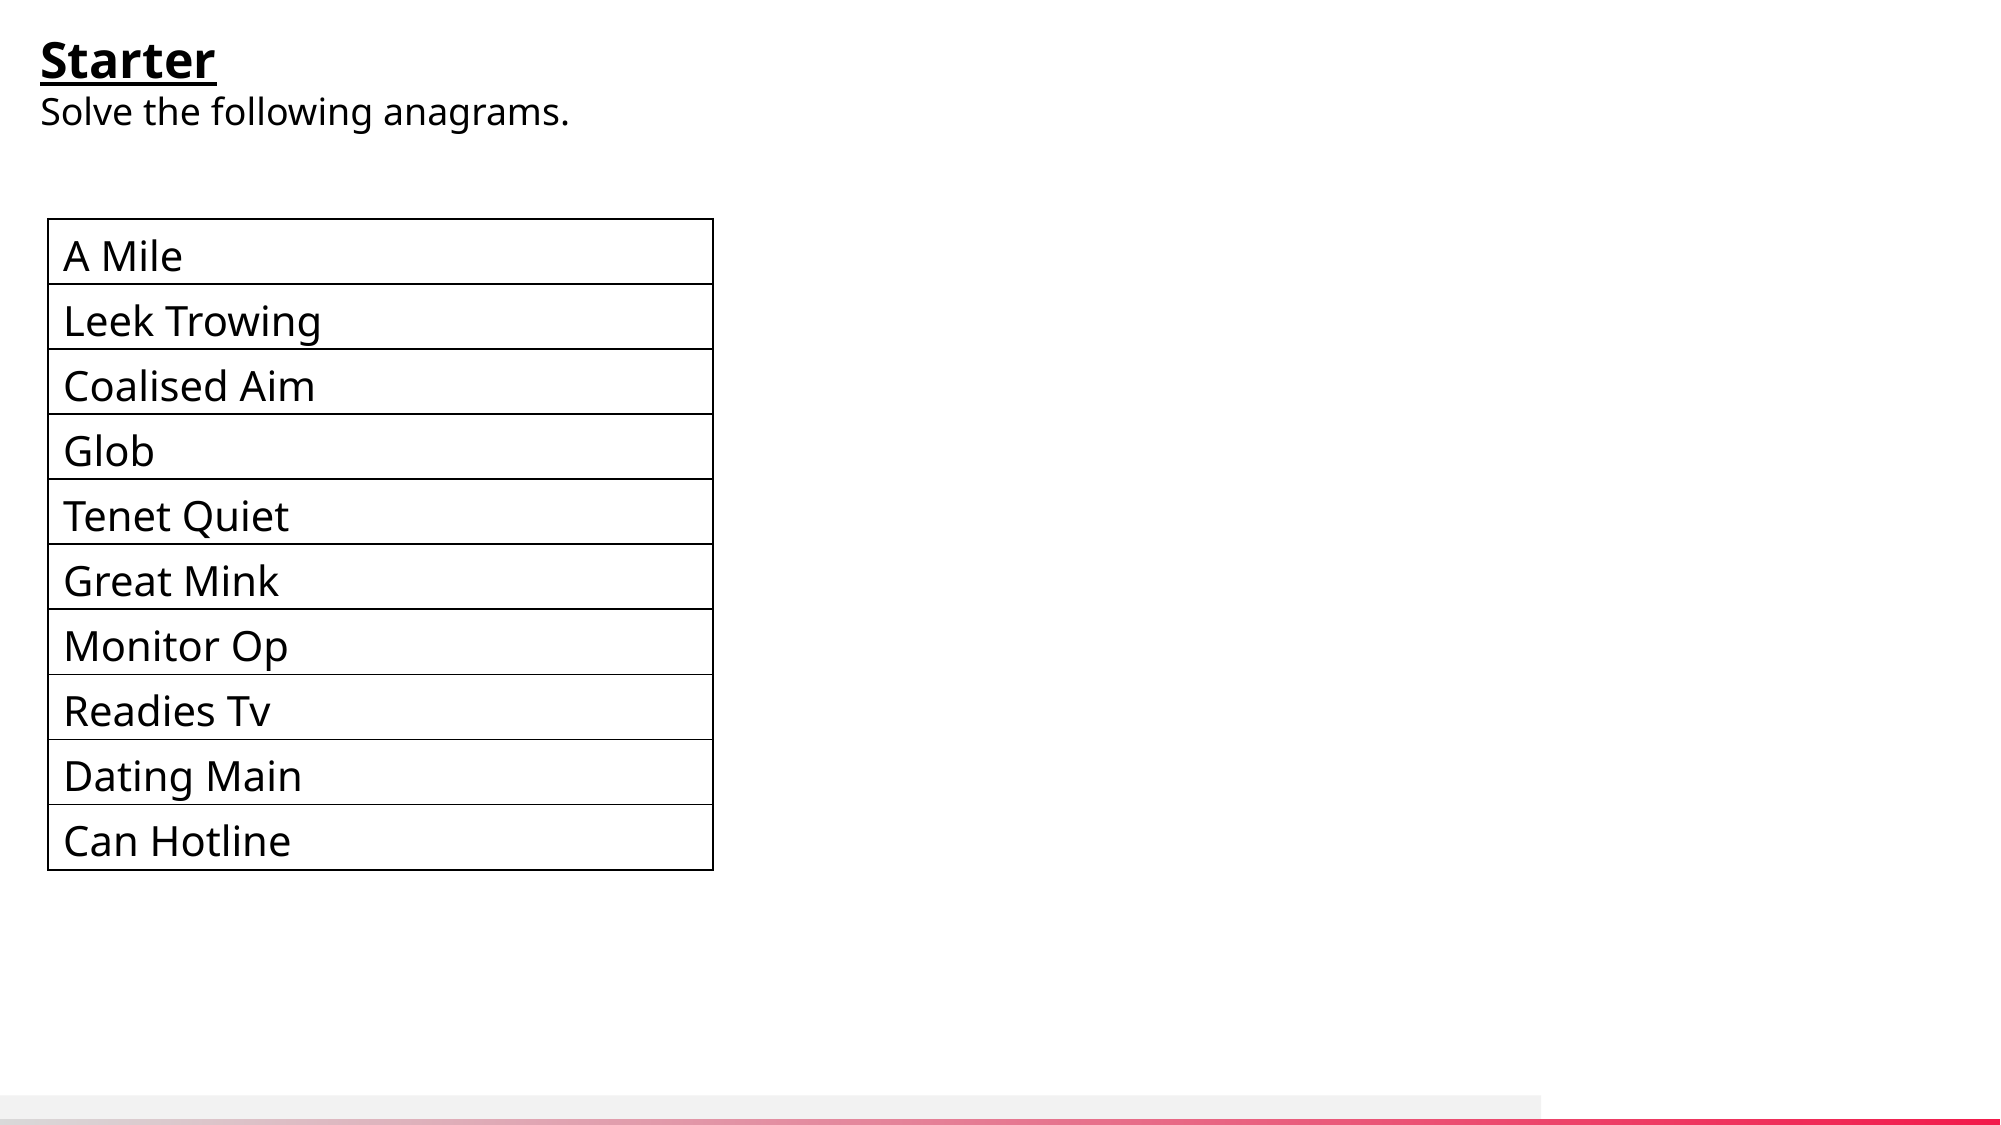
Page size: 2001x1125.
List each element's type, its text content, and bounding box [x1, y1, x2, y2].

table_cell Dating Main [49, 740, 712, 804]
table_cell Tenet Quiet [49, 480, 712, 543]
table_cell Readies Tv [49, 675, 712, 739]
table_cell Can Hotline [49, 805, 712, 869]
table_cell Great Mink [49, 545, 712, 608]
table_header A Mile [49, 220, 712, 283]
table_cell Leek Trowing [49, 285, 712, 348]
table_cell Glob [49, 415, 712, 478]
text_box Starter Solve the following anagrams. [25, 21, 1095, 141]
table_cell Monitor Op [49, 610, 712, 674]
table_cell Coalised Aim [49, 350, 712, 413]
